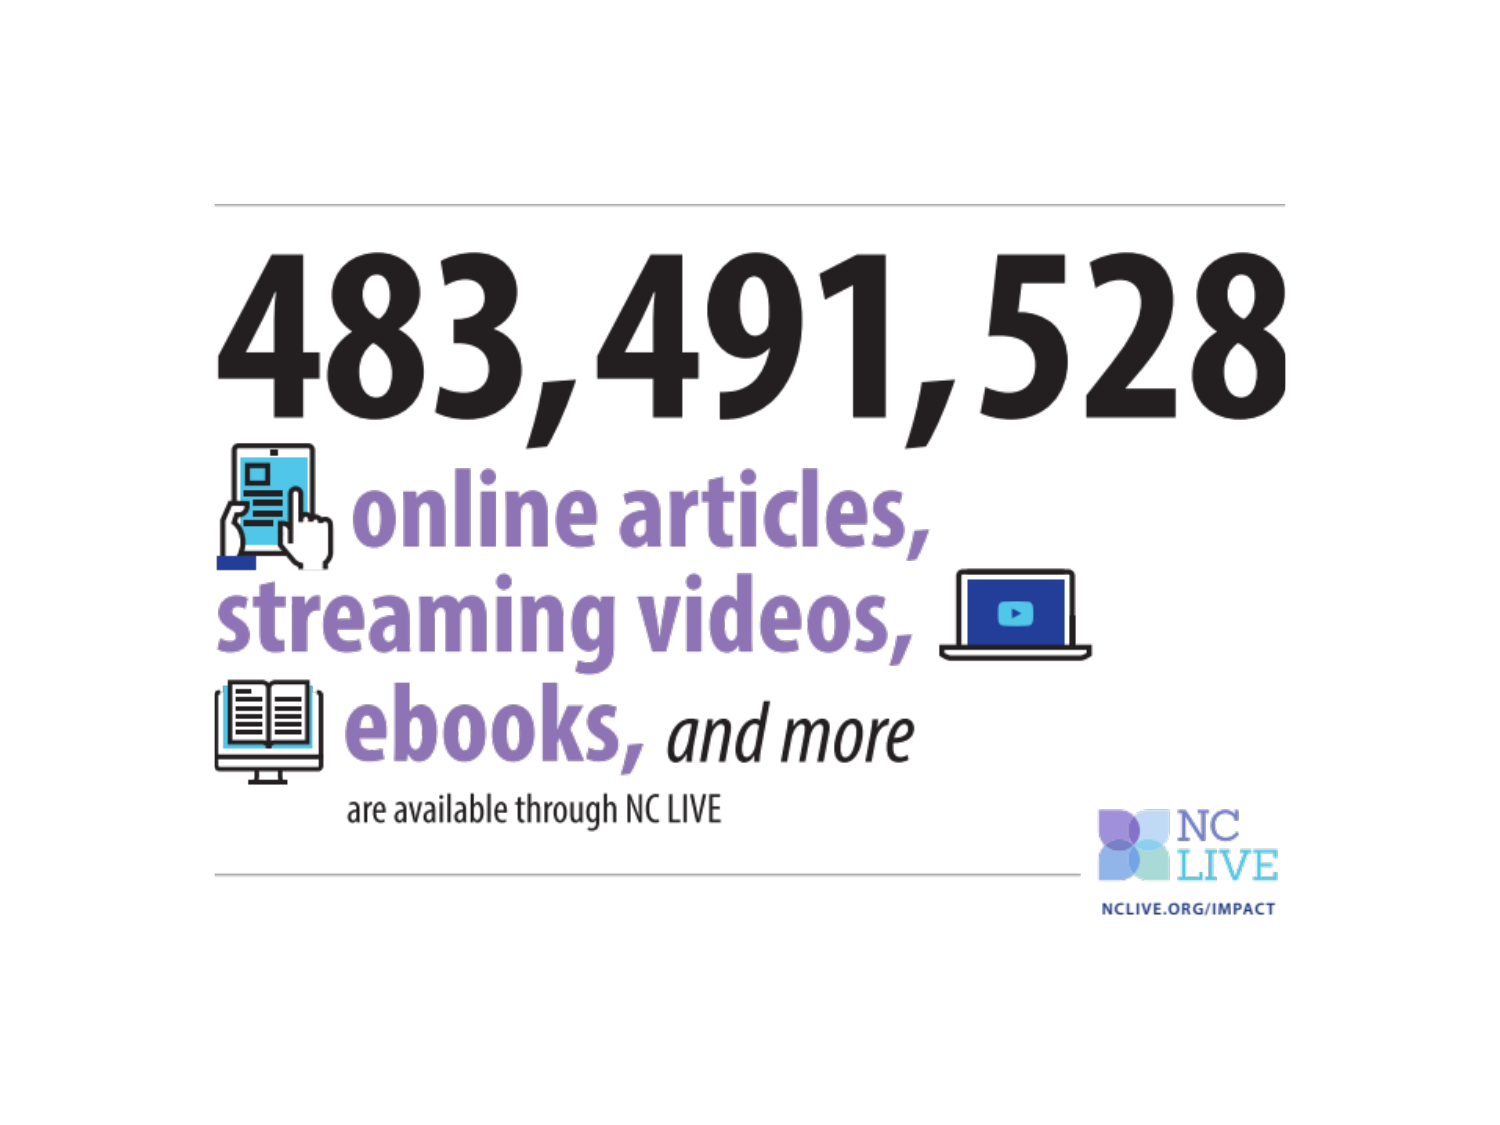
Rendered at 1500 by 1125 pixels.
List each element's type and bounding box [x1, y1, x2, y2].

picture [214, 203, 1286, 919]
